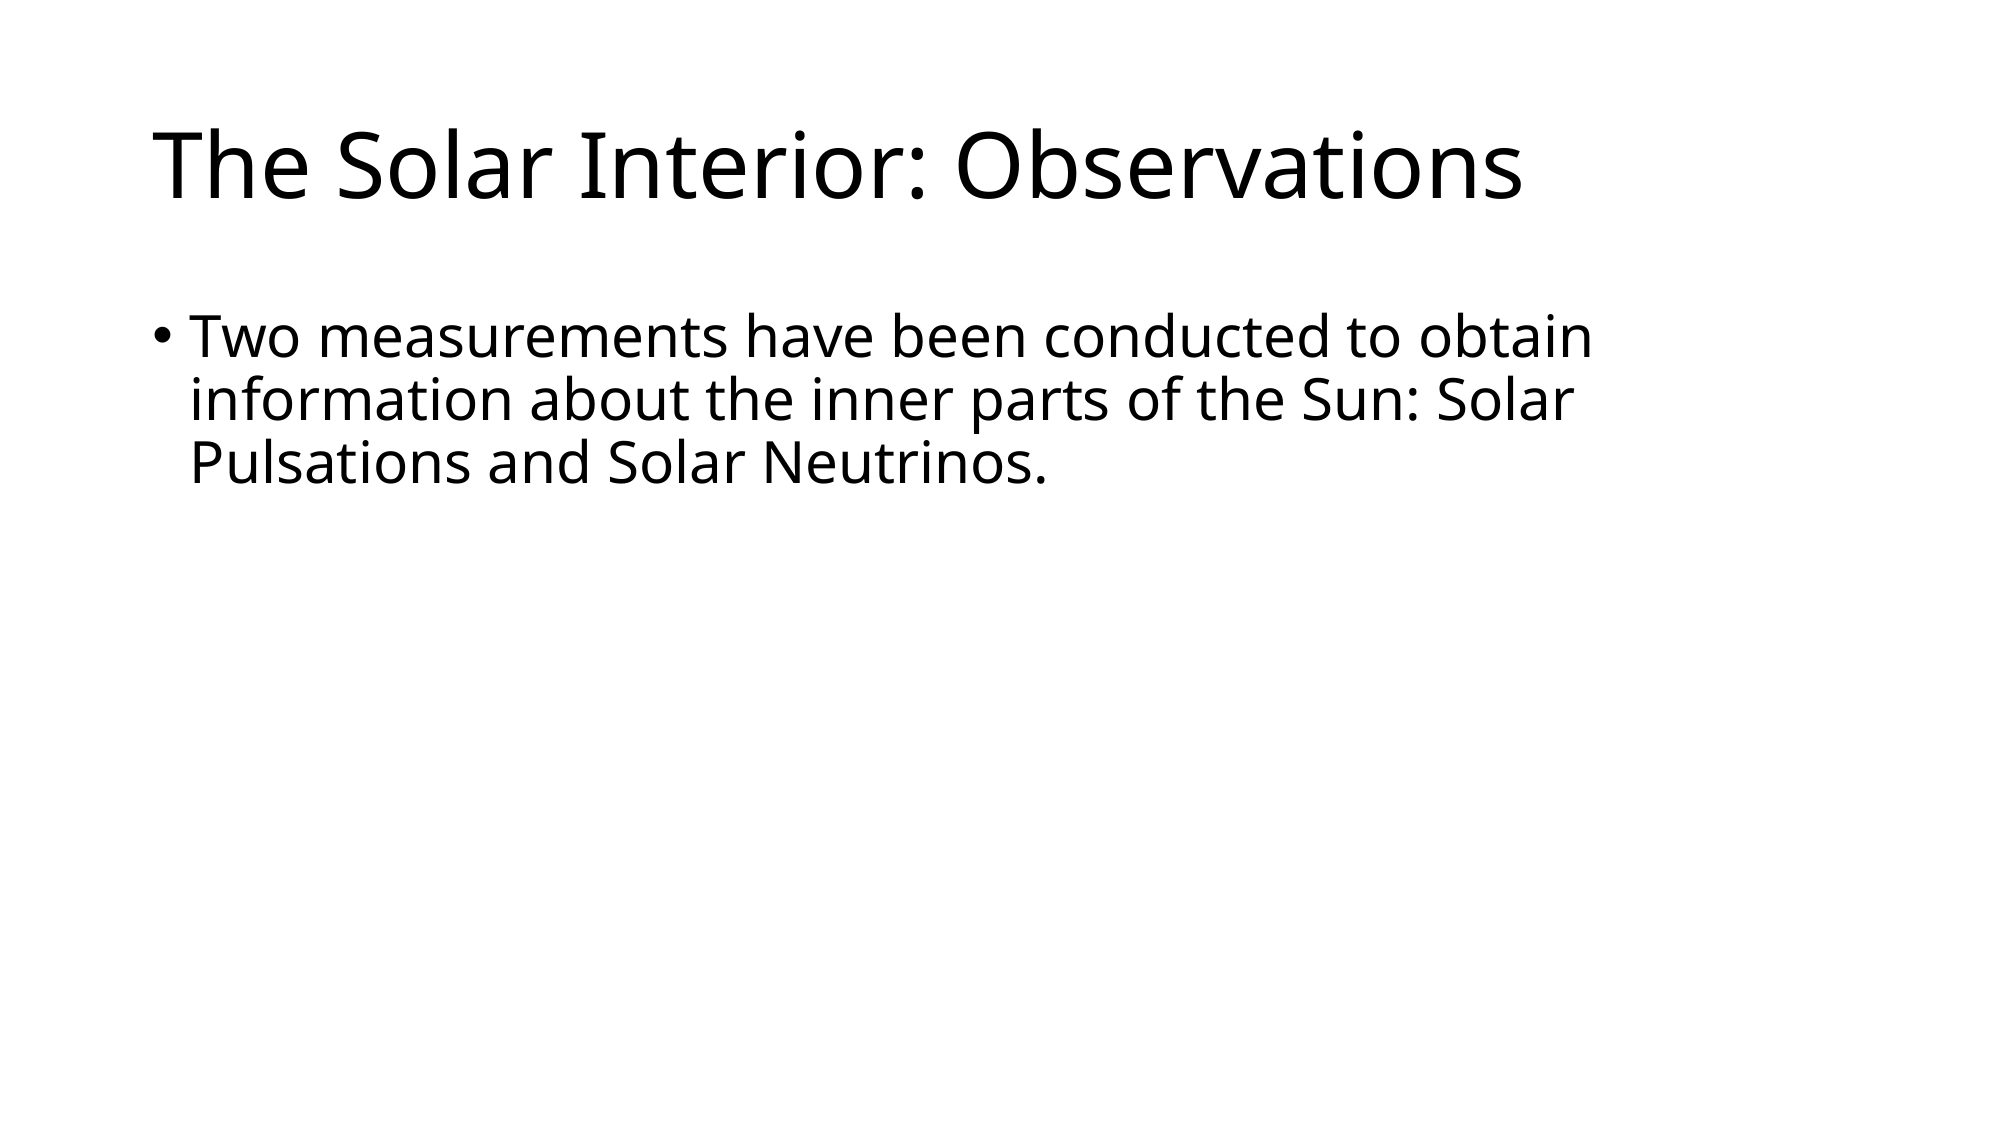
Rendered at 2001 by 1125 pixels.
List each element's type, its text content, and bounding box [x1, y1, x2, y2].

title The Solar Interior: Observations [137, 59, 1863, 278]
list Two measurements have been conducted to obtain information about the inner parts of the Sun: Solar Pulsations and Solar Neutrinos. [137, 299, 1863, 928]
